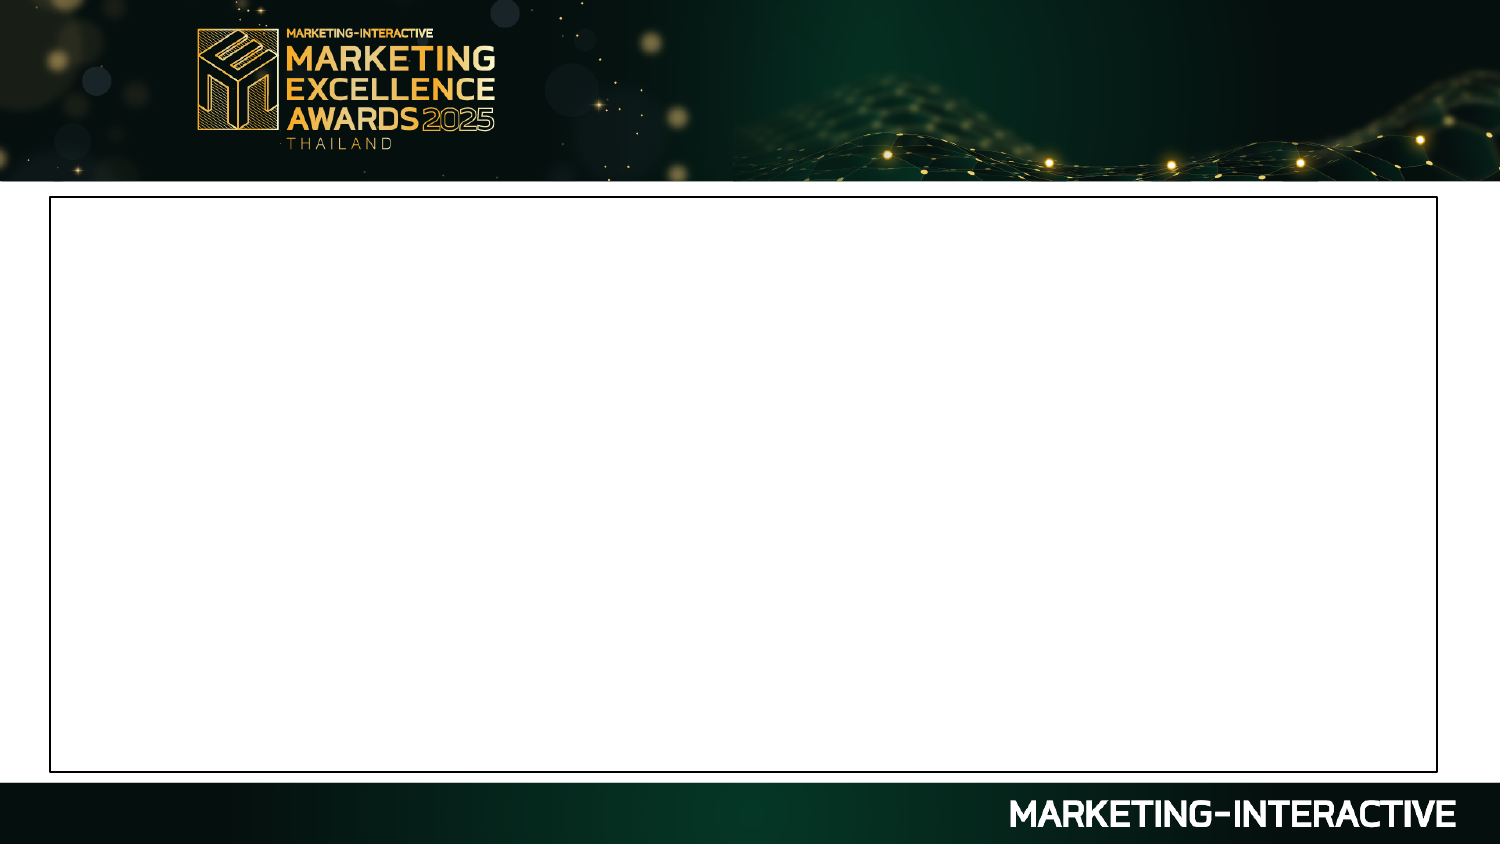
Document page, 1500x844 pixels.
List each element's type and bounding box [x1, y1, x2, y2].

picture [0, 0, 1500, 844]
text_box [48, 195, 1440, 774]
